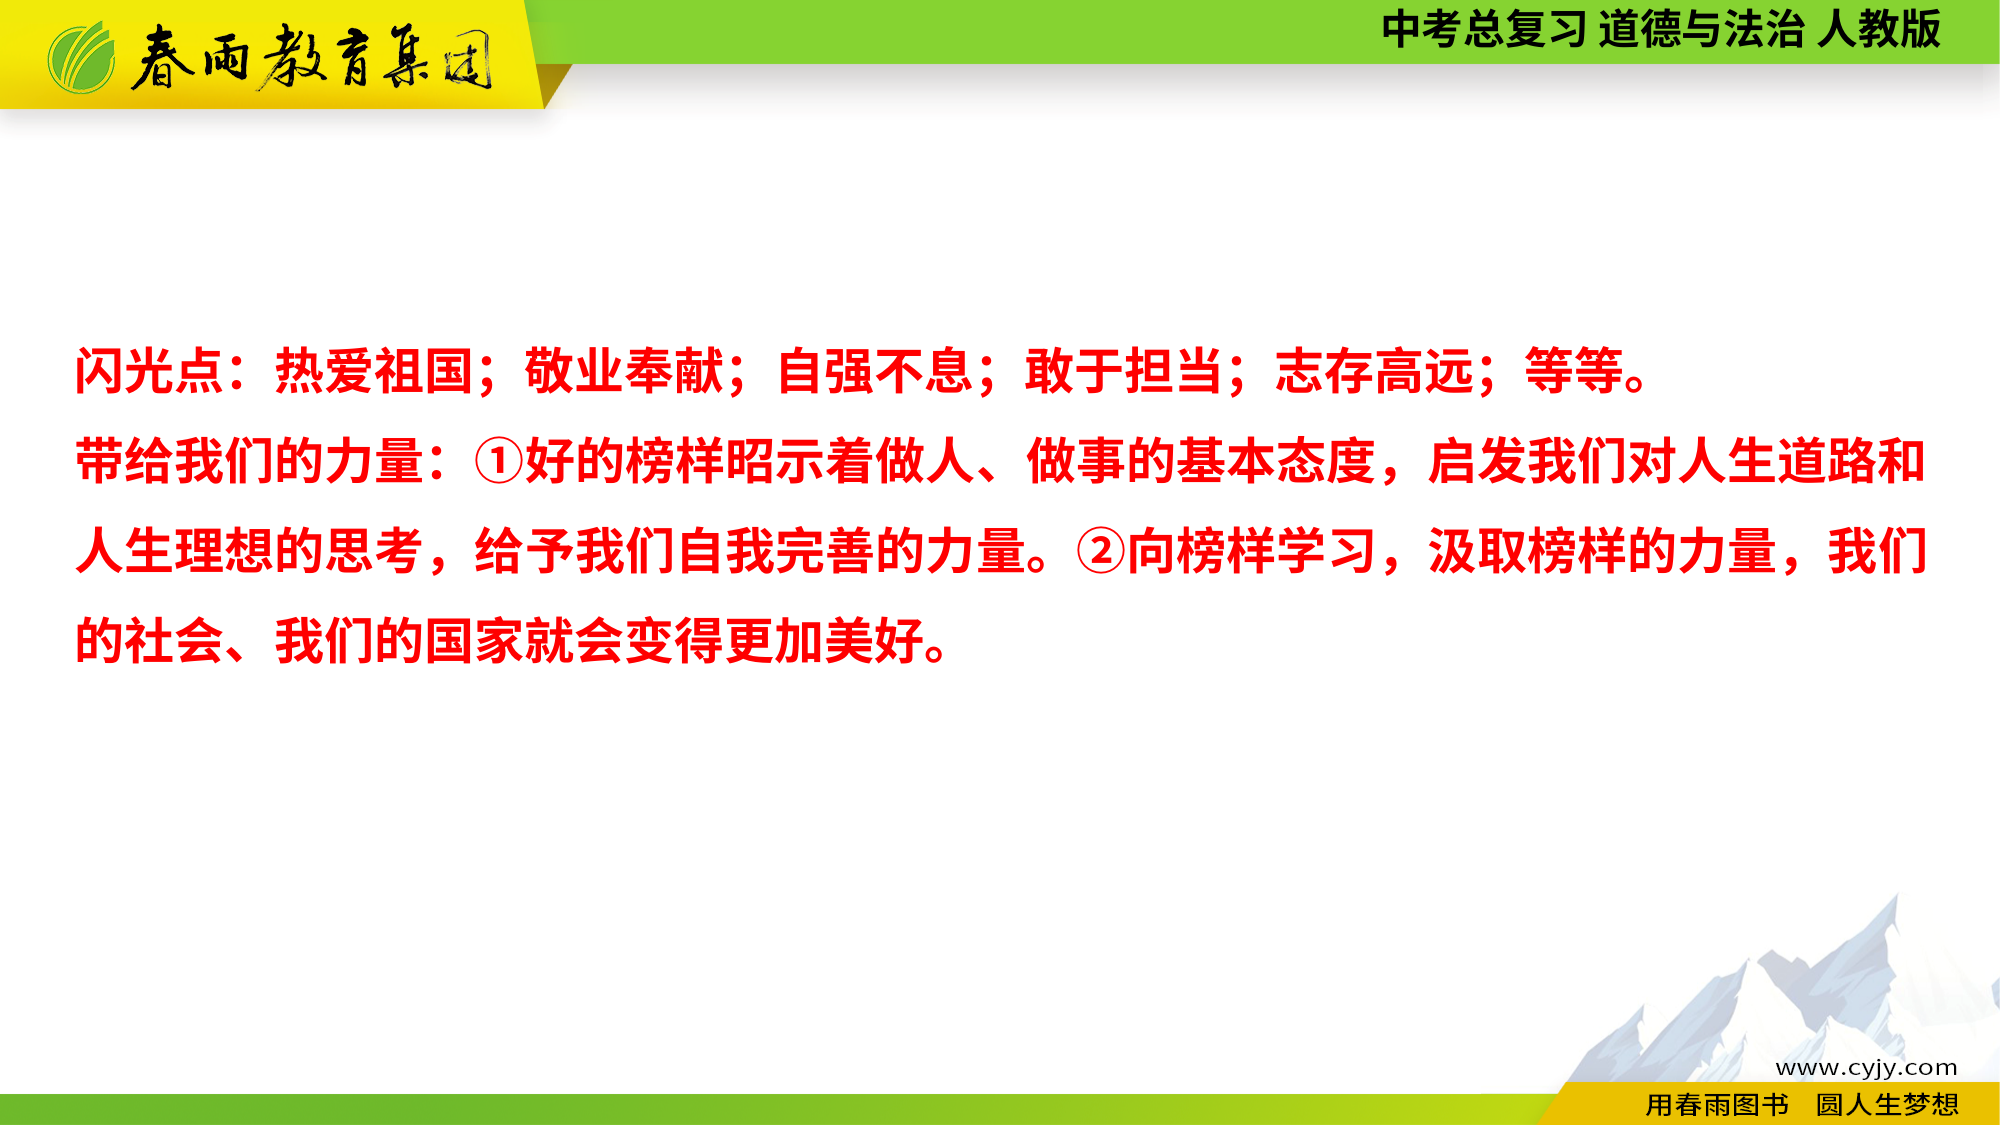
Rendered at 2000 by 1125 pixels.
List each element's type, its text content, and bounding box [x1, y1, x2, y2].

picture [0, 0, 2000, 1125]
list 闪光点：热爱祖国；敬业奉献；自强不息；敢于担当；志存高远；等等。 带给我们的力量：①好的榜样昭示着做人、做事的基本态度，启发我们对人生道路和人生理想的思考，给予我们自我完善的力量。②向榜样学习，汲取榜样的力量，我们的社会、我们的国家就会变得更加美好。 [59, 301, 1944, 669]
